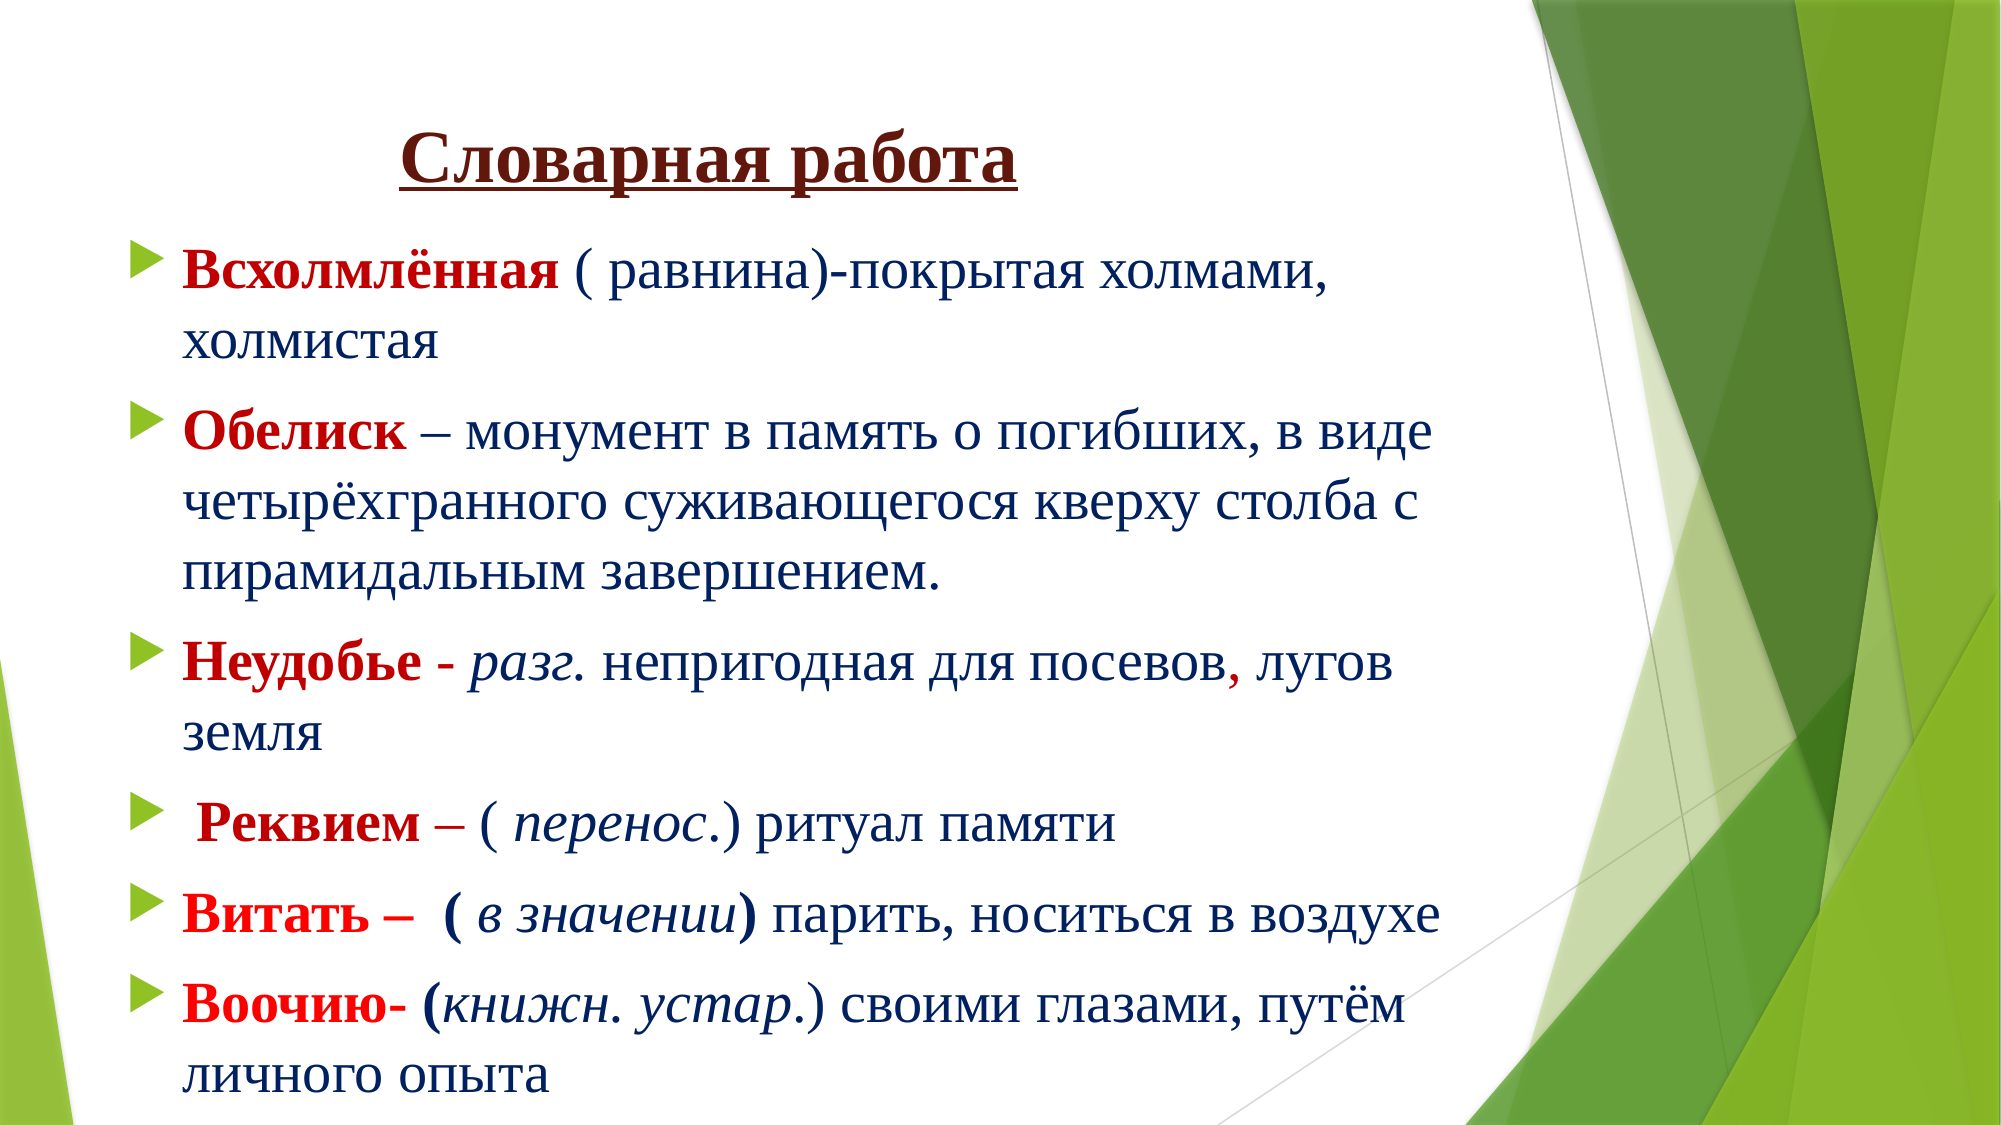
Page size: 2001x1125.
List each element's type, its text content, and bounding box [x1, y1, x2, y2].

list Всхолмлённая ( равнина)-покрытая холмами, холмистая Обелиск – монумент в память о погибших, в виде четырёхгранного суживающегося кверху столба с пирамидальным завершением. Неудобье - разг. непригодная для посевов, лугов земля Реквием – ( перенос.) ритуал памяти Витать – ( в значении) парить, носиться в воздухе Воочию- (книжн. устар.) своими глазами, путём личного опыта [111, 222, 1522, 1125]
title Словарная работа [111, 99, 1522, 222]
